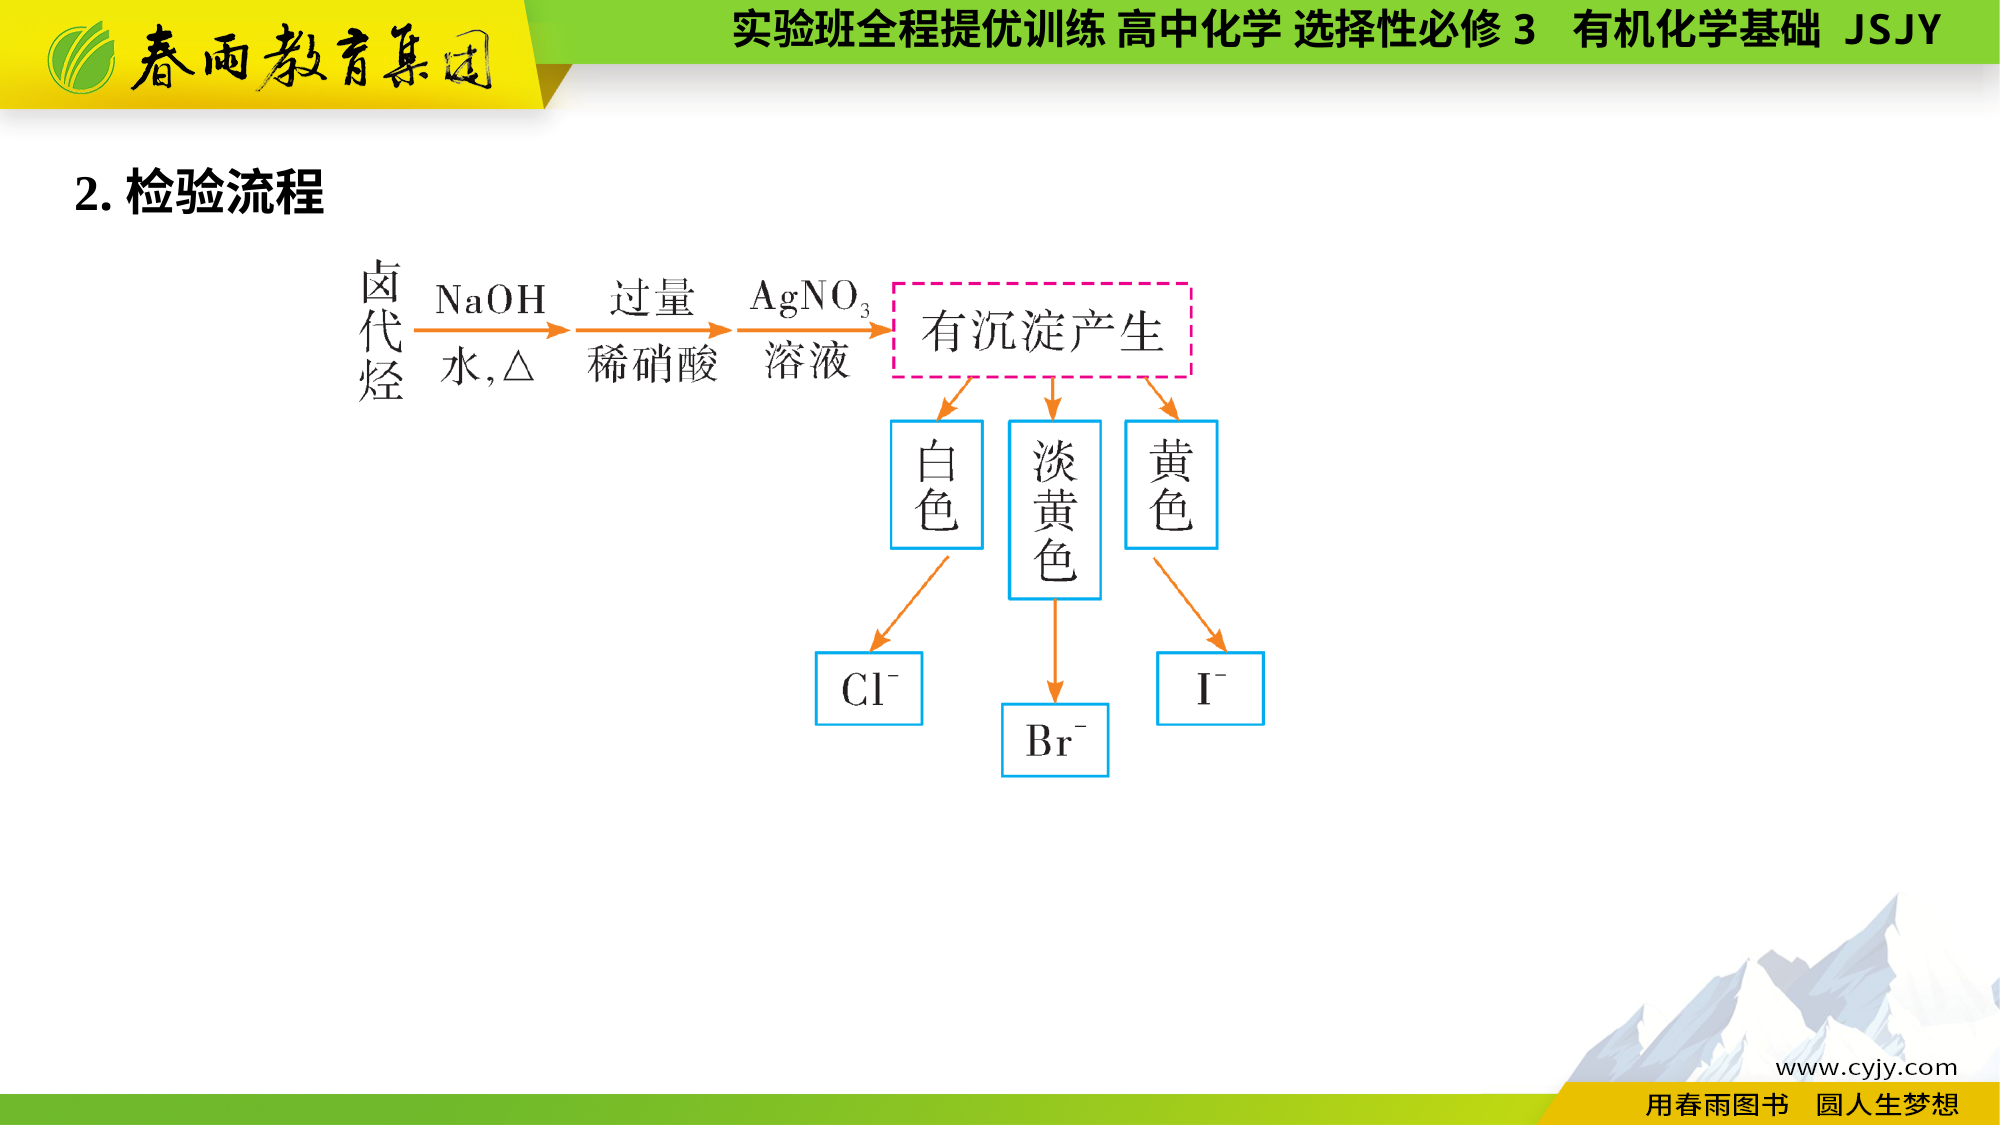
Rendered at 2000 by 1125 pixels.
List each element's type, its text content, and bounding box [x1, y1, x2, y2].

picture [0, 0, 2000, 1125]
list 2.检验流程 [59, 122, 1944, 217]
